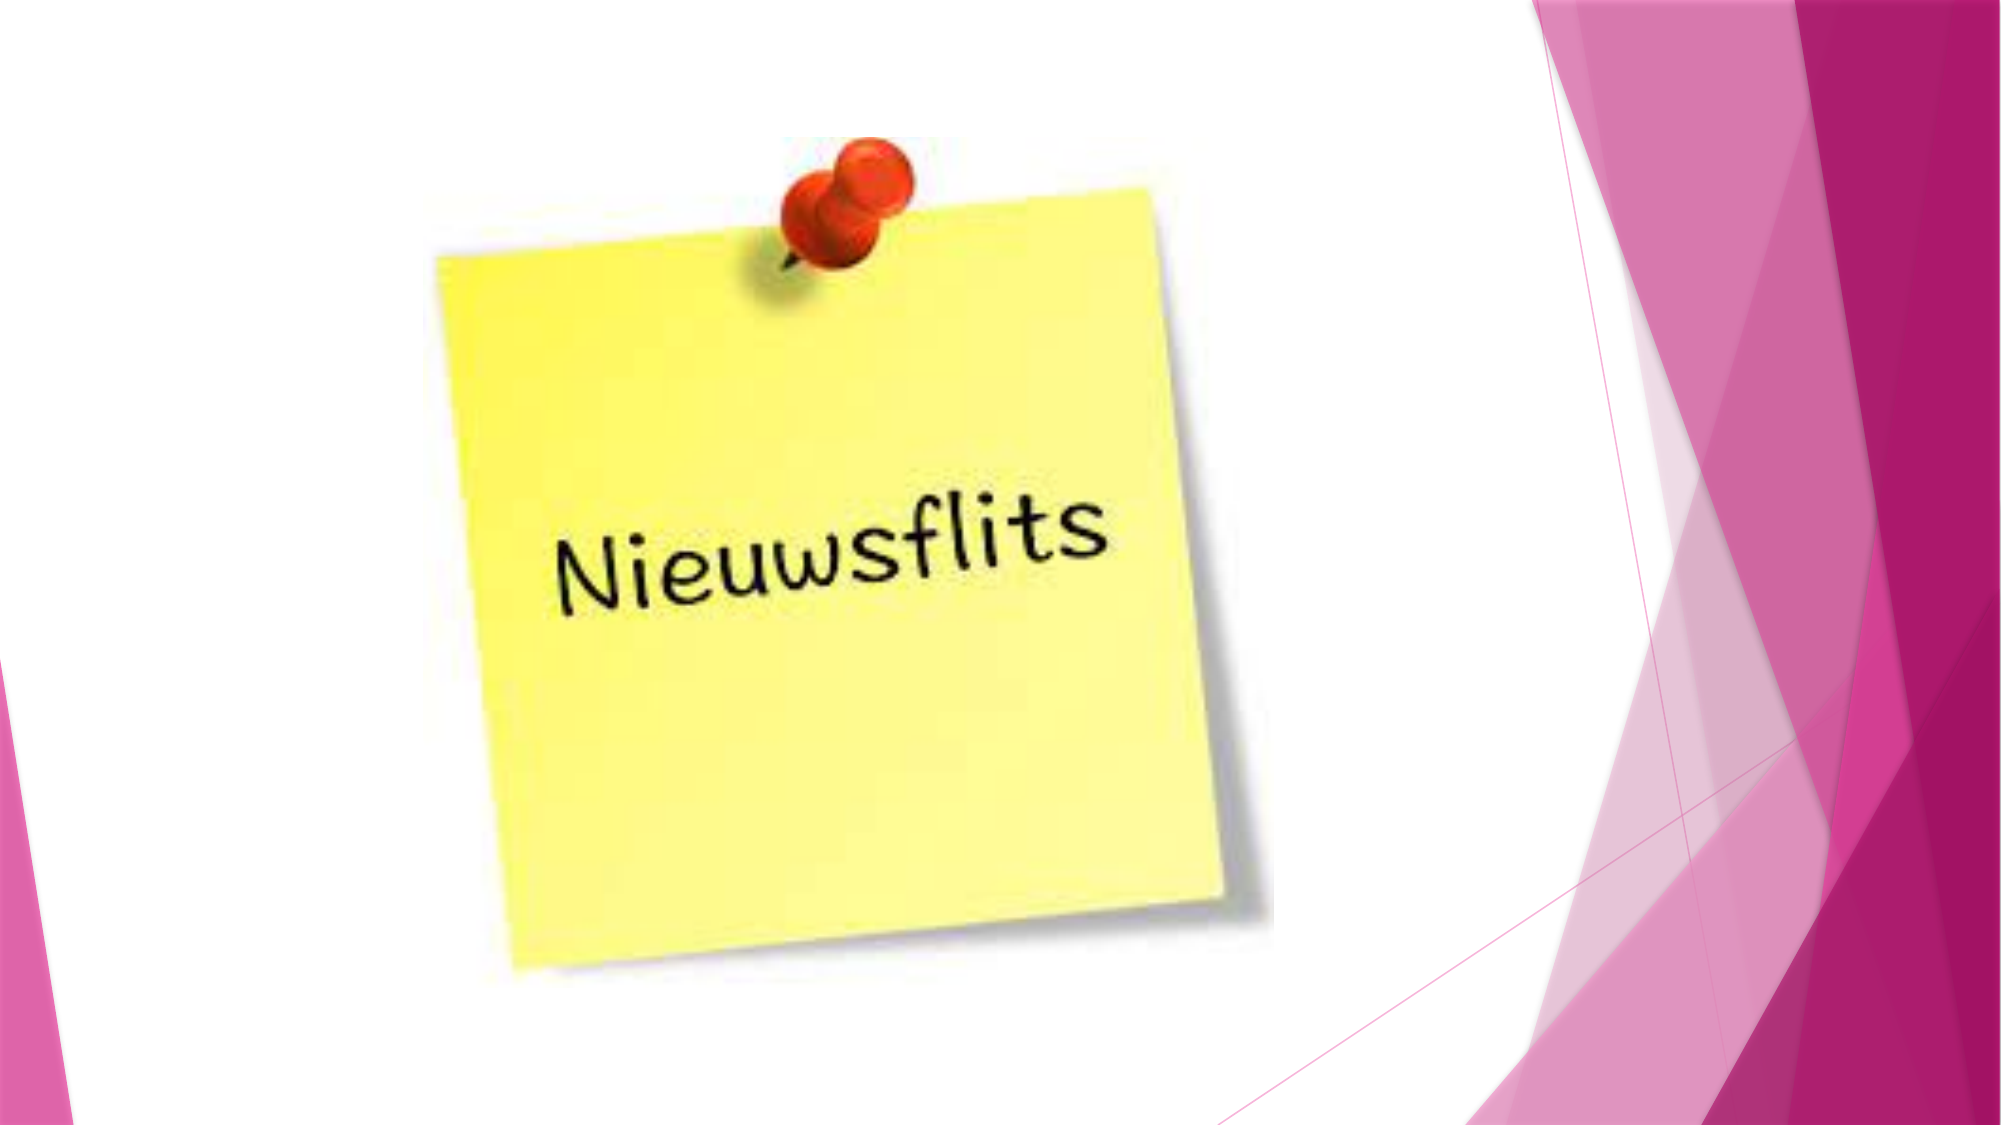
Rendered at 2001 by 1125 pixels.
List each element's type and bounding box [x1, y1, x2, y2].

list [423, 137, 1274, 988]
